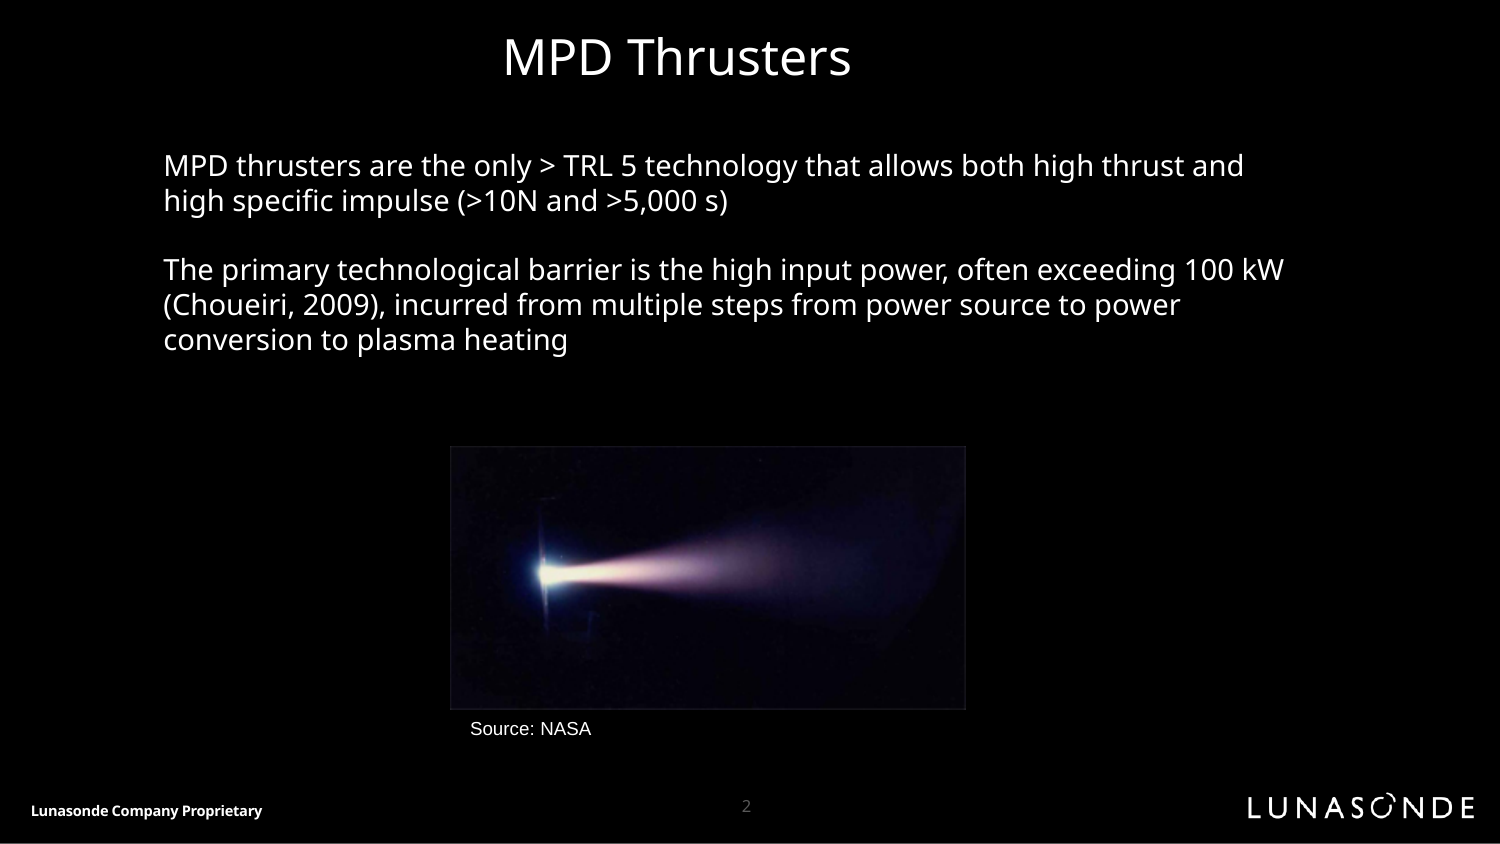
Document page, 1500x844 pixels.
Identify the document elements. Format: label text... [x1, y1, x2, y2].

text_box MPD Thrusters [487, 18, 1238, 94]
slide_number 2 [735, 794, 767, 844]
footer Lunasonde Company Proprietary [28, 800, 281, 844]
picture [1236, 783, 1485, 827]
text_box Source: NASA [455, 719, 893, 747]
picture [449, 446, 966, 710]
title MPD thrusters are the only > TRL 5 technology that allows both high thrust and high specific impulse (>10N and >5,000 s) The primary technological barrier is the high input power, often exceeding 100 kW (Choueiri, 2009), incurred from multiple steps from power source to power conversion to plasma heating [163, 146, 1308, 395]
